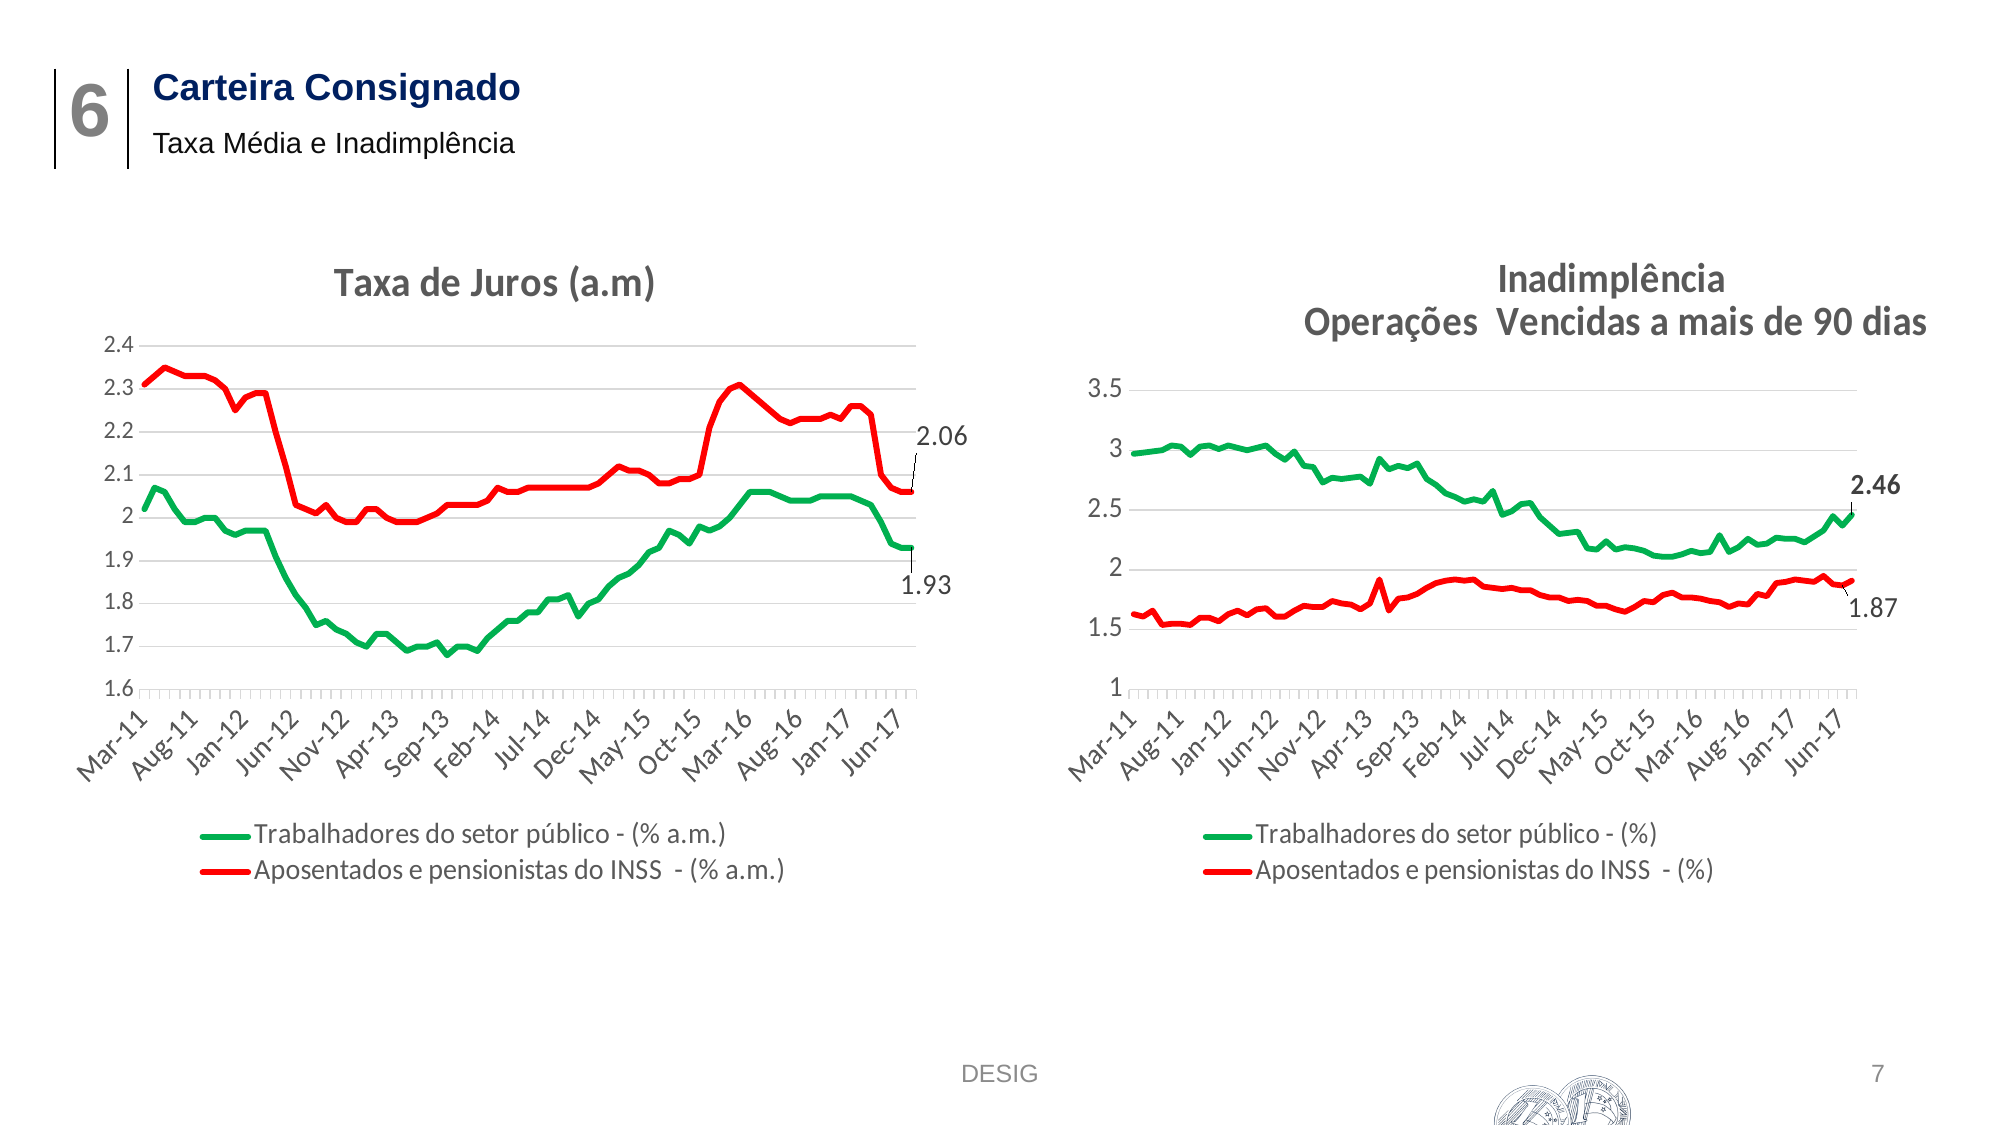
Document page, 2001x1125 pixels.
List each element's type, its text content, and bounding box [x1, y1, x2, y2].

footer DESIG [683, 1042, 1317, 1103]
picture [1490, 1070, 1634, 1125]
text_box Carteira Consignado Taxa Média e Inadimplência [137, 60, 1449, 186]
chart [1047, 231, 1936, 894]
chart [54, 231, 970, 894]
text_box 6 [55, 54, 116, 179]
slide_number 7 [1433, 1042, 1900, 1103]
